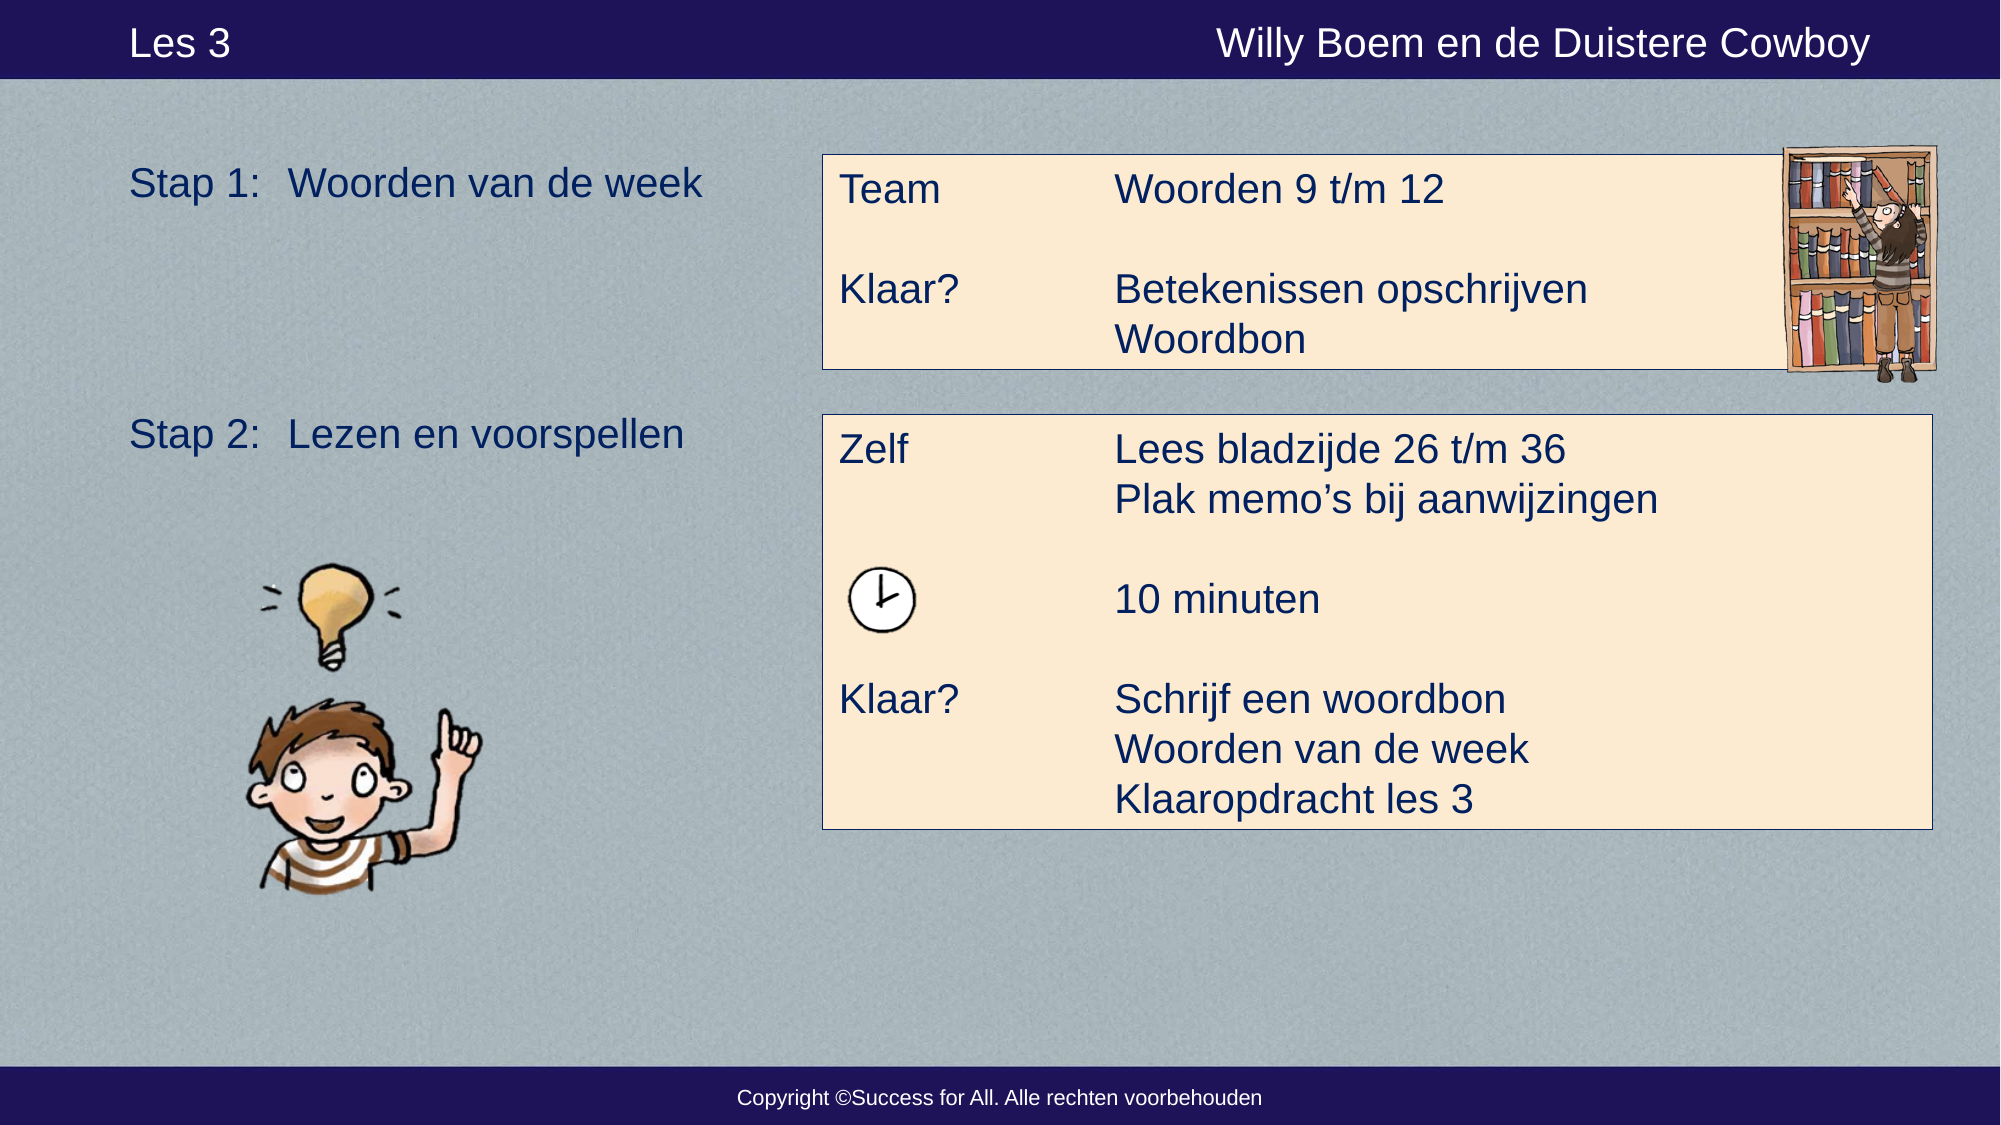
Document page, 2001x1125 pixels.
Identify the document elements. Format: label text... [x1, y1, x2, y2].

text_box Zelf Lees bladzijde 26 t/m 36 Plak memo’s bij aanwijzingen 10 minuten Klaar? Schrijf een woordbon Woorden van de week Klaaropdracht les 3 [822, 414, 1933, 830]
text_box Willy Boem en de Duistere Cowboy [999, 8, 1886, 73]
text_box Copyright ©Success for All. Alle rechten voorbehouden [0, 1076, 2000, 1125]
text_box Les 3 [114, 8, 354, 73]
text_box Stap 1: Woorden van de week Stap 2: Lezen en voorspellen [114, 148, 907, 514]
picture [0, 0, 2001, 1125]
text_box Team Woorden 9 t/m 12 Klaar? Betekenissen opschrijven Woordbon [822, 154, 1766, 370]
